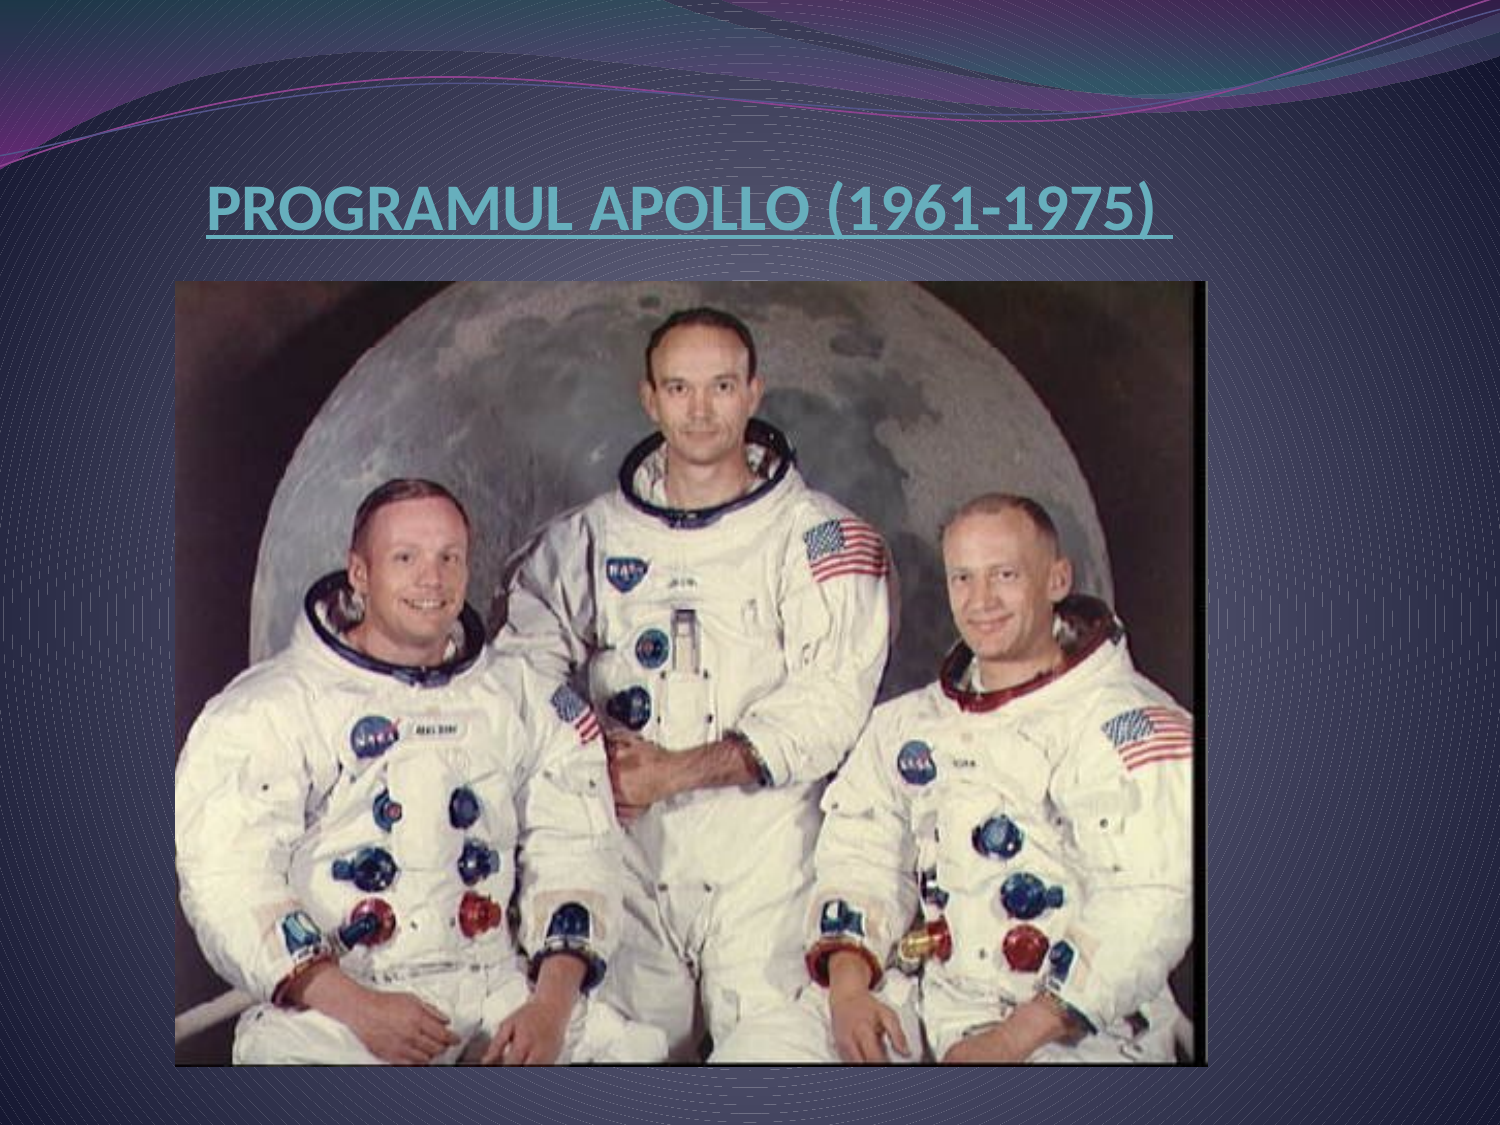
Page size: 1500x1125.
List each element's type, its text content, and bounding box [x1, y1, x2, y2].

title Programul Apollo (1961-1975) [152, 128, 1177, 244]
picture [175, 281, 1208, 1067]
